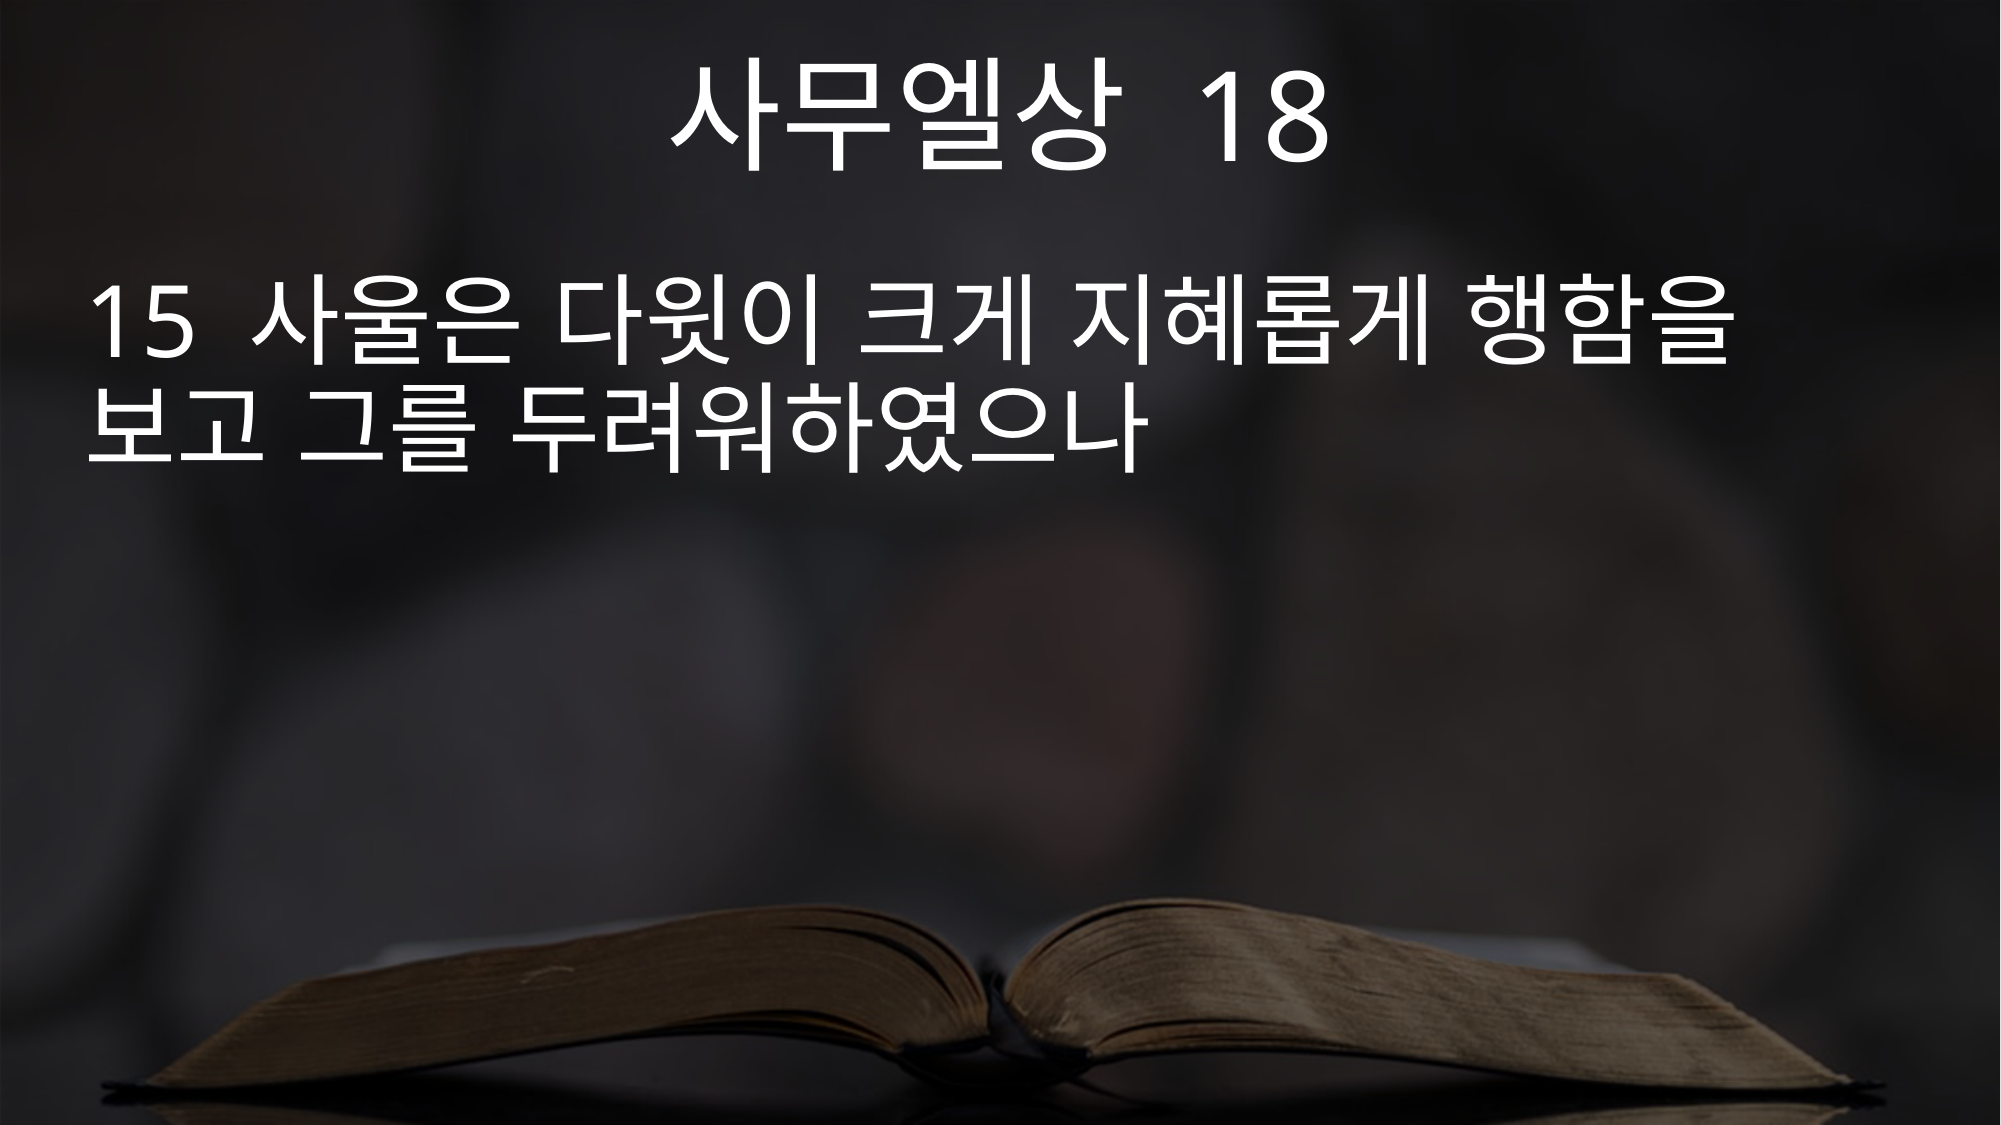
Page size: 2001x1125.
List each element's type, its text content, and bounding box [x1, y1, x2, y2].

footer 사무엘상 18 [0, 32, 2000, 192]
picture [0, 0, 2001, 1125]
list 15 사울은 다윗이 크게 지혜롭게 행함을 보고 그를 두려워하였으나 [69, 263, 1953, 423]
